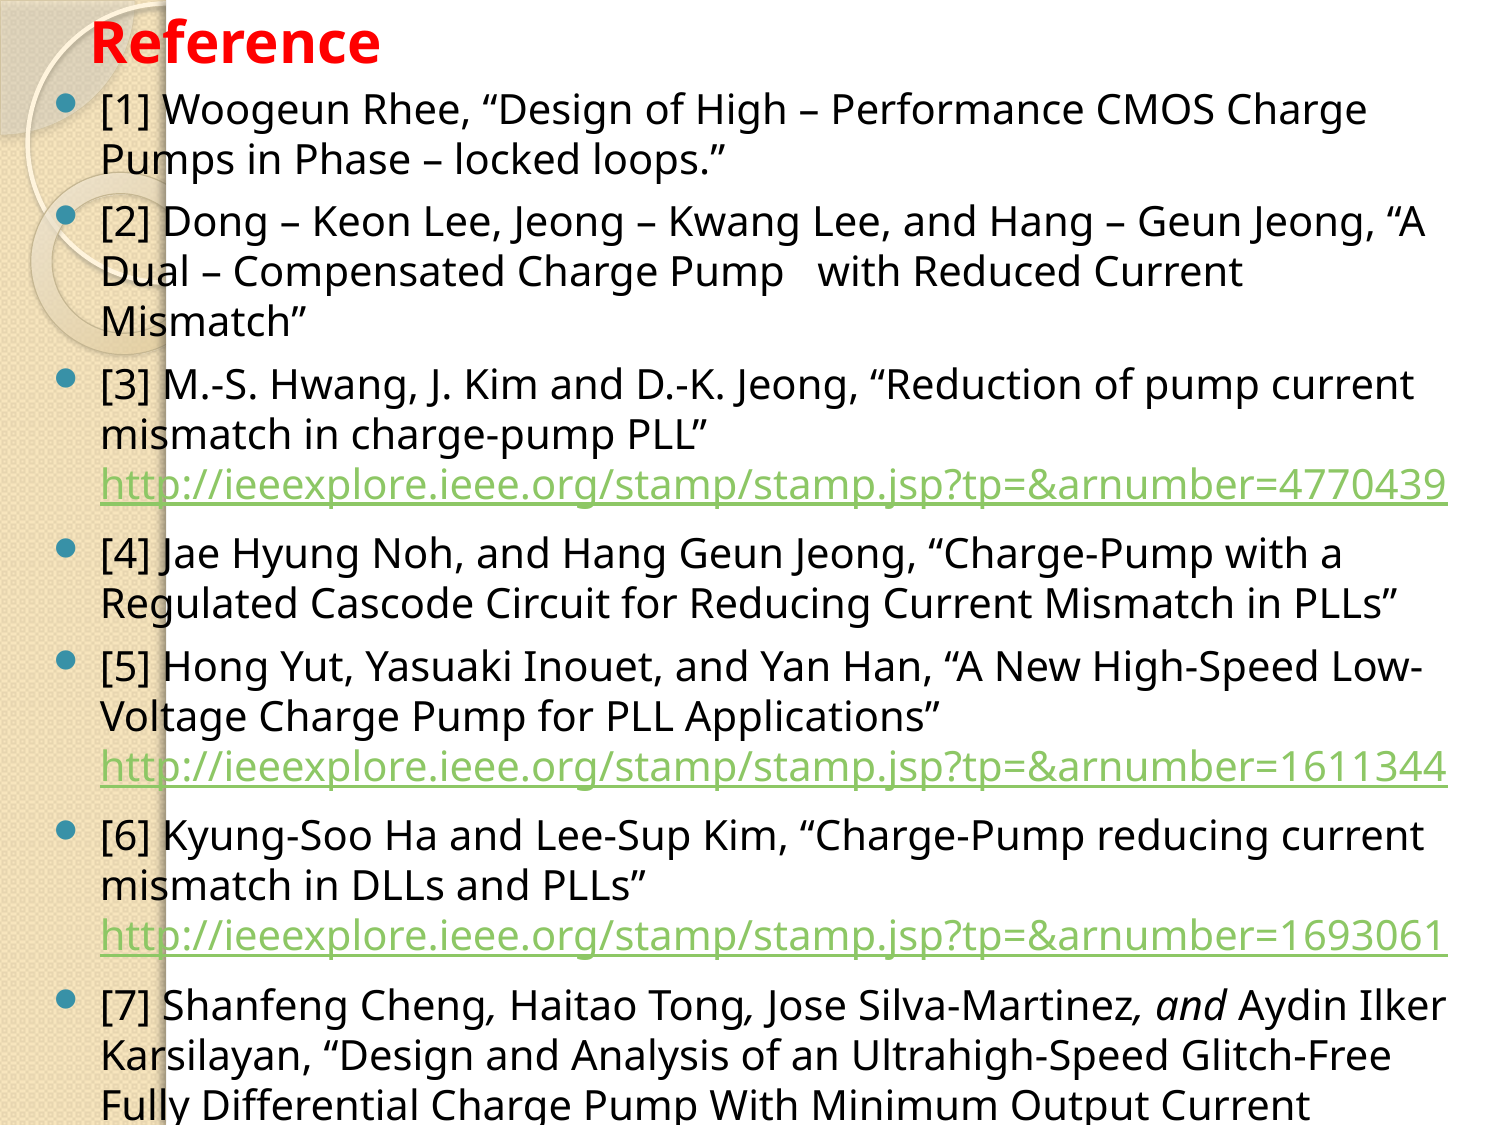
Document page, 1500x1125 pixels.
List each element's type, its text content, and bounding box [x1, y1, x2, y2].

title Reference [75, 12, 1425, 68]
list [1] Woogeun Rhee, “Design of High – Performance CMOS Charge Pumps in Phase – locked loops.” [2] Dong – Keon Lee, Jeong – Kwang Lee, and Hang – Geun Jeong, “A Dual – Compensated Charge Pump with Reduced Current Mismatch” [3] M.-S. Hwang, J. Kim and D.-K. Jeong, “Reduction of pump current mismatch in charge-pump PLL” http://ieeexplore.ieee.org/stamp/stamp.jsp?tp=&arnumber=4770439 [4] Jae Hyung Noh, and Hang Geun Jeong, “Charge-Pump with a Regulated Cascode Circuit for Reducing Current Mismatch in PLLs” [5] Hong Yut, Yasuaki Inouet, and Yan Han, “A New High-Speed Low-Voltage Charge Pump for PLL Applications” http://ieeexplore.ieee.org/stamp/stamp.jsp?tp=&arnumber=1611344 [6] Kyung-Soo Ha and Lee-Sup Kim, “Charge-Pump reducing current mismatch in DLLs and PLLs” http://ieeexplore.ieee.org/stamp/stamp.jsp?tp=&arnumber=1693061 [7] Shanfeng Cheng, Haitao Tong, Jose Silva-Martinez, and Aydin Ilker Karsilayan, “Design and Analysis of an Ultrahigh-Speed Glitch-Free Fully Differential Charge Pump With Minimum Output Current Variation and Accurate Matching” [24, 75, 1463, 1100]
